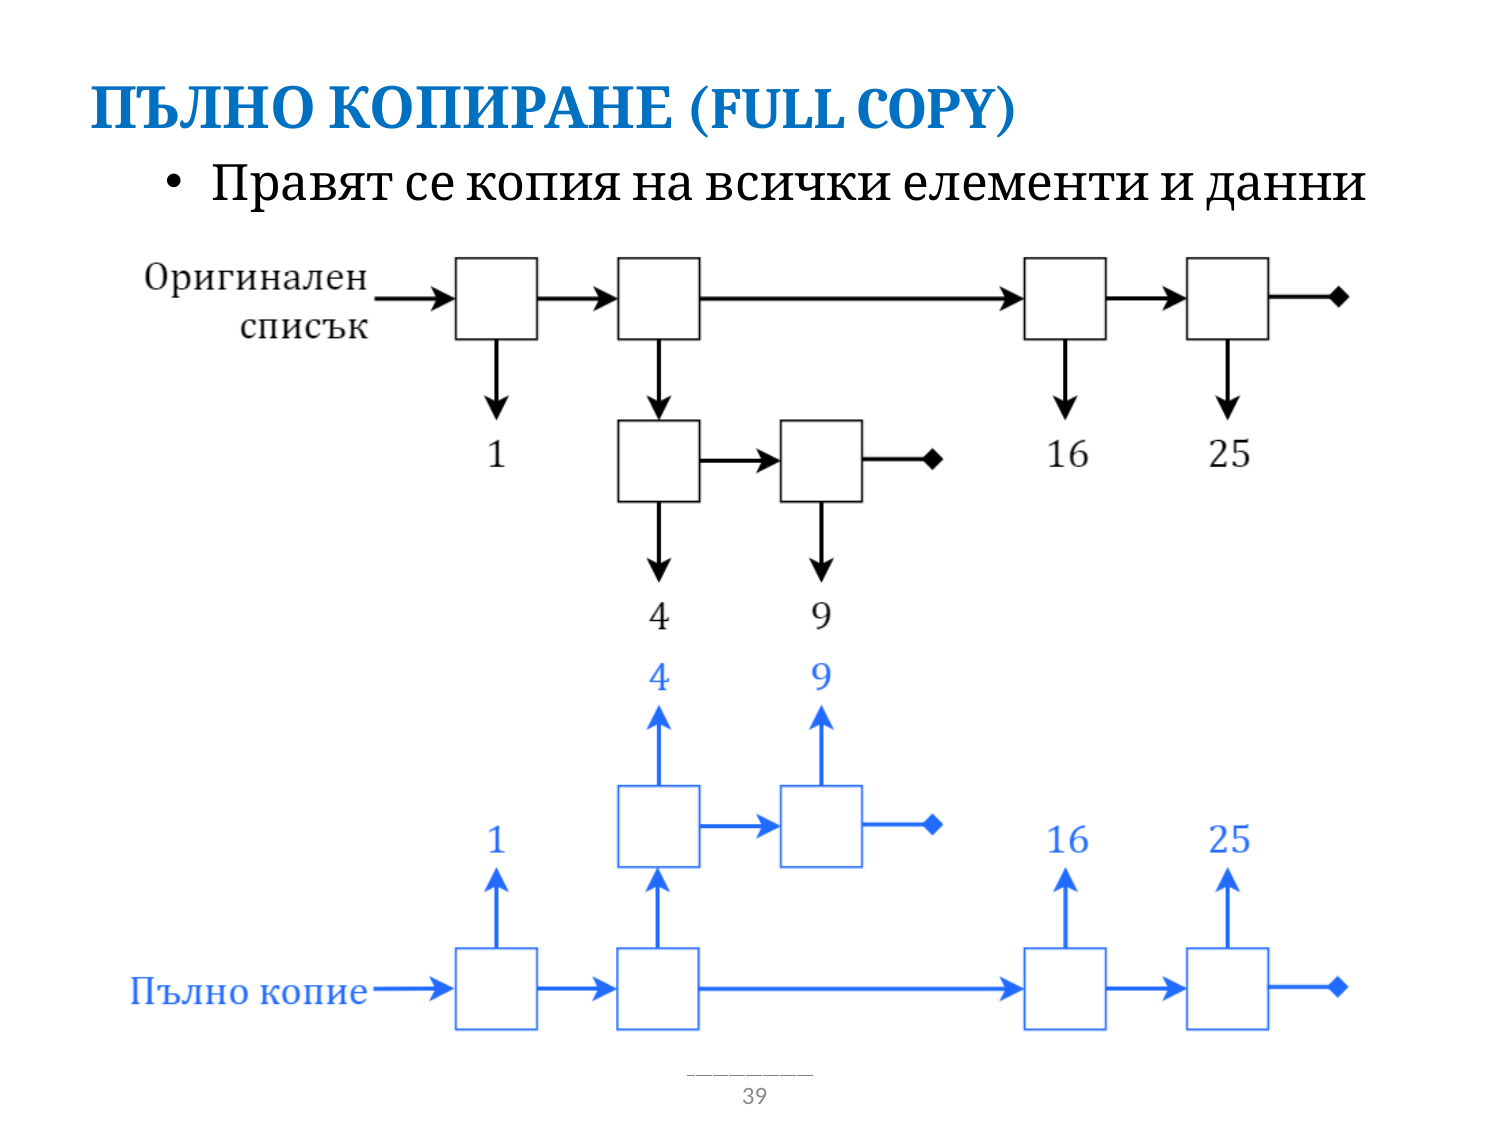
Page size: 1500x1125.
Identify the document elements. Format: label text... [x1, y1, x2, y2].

list Пълно копиране (full copy) Правят се копия на всички елементи и данни [75, 62, 1450, 1063]
slide_number 39 [579, 1065, 930, 1125]
picture [129, 237, 1368, 1054]
